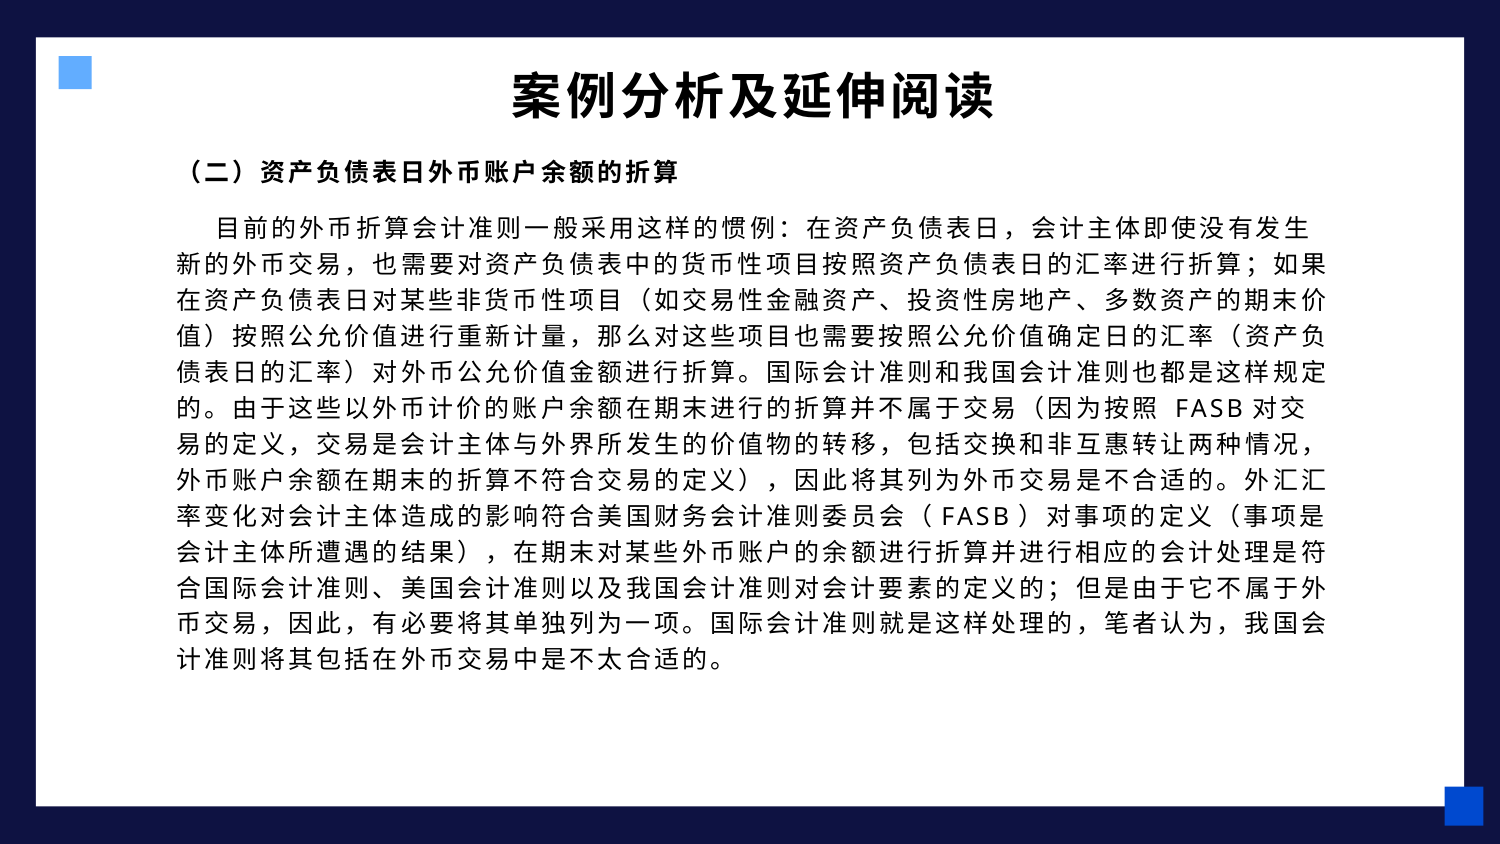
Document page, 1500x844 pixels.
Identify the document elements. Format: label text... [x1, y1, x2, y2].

title 案例分析及延伸阅读 [159, 43, 1344, 133]
list （二）资产负债表日外币账户余额的折算 目前的外币折算会计准则一般采用这样的惯例：在资产负债表日，会计主体即使没有发生新的外币交易，也需要对资产负债表中的货币性项目按照资产负债表日的汇率进行折算；如果在资产负债表日对某些非货币性项目（如交易性金融资产、投资性房地产、多数资产的期末价值）按照公允价值进行重新计量，那么对这些项目也需要按照公允价值确定日的汇率（资产负债表日的汇率）对外币公允价值金额进行折算。国际会计准则和我国会计准则也都是这样规定的。由于这些以外币计价的账户余额在期末进行的折算并不属于交易（因为按照 FASB对交易的定义，交易是会计主体与外界所发生的价值物的转移，包括交换和非互惠转让两种情况，外币账户余额在期末的折算不符合交易的定义），因此将其列为外币交易是不合适的。外汇汇率变化对会计主体造成的影响符合美国财务会计准则委员会（FASB）对事项的定义（事项是会计主体所遭遇的结果），在期末对某些外币账户的余额进行折算并进行相应的会计处理是符合国际会计准则、美国会计准则以及我国会计准则对会计要素的定义的；但是由于它不属于外币交易，因此，有必要将其单独列为一项。国际会计准则就是这样处理的，笔者认为，我国会计准则将其包括在外币交易中是不太合适的。 [159, 150, 1344, 682]
